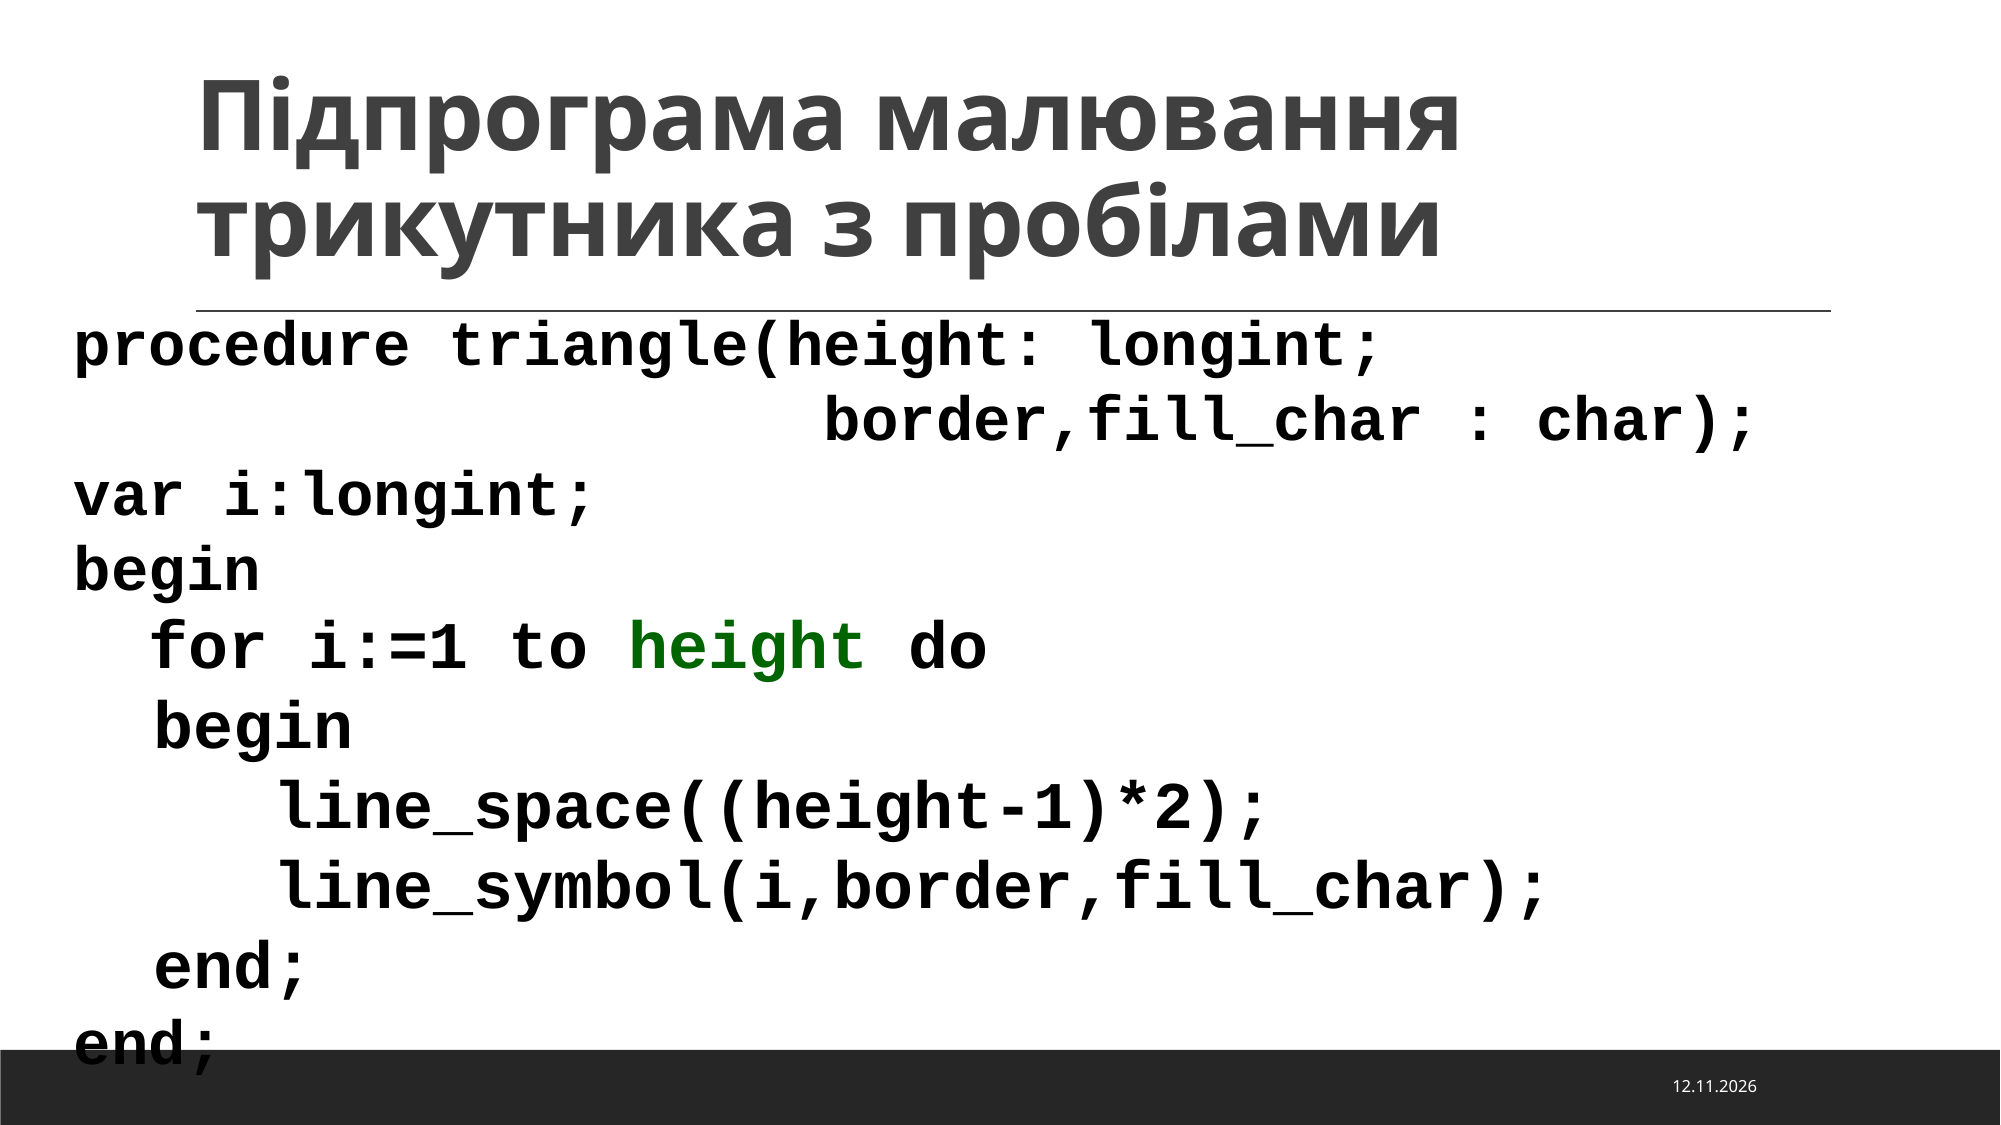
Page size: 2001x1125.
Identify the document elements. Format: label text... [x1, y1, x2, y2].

text_box procedure triangle(height: longint; border,fill_char : char); var i:longint; begin for i:=1 to height do begin line_space((height-1)*2); line_symbol(i,border,fill_char); end; end; [58, 295, 1988, 1085]
title Підпрограма малювання трикутника з пробілами [180, 47, 1830, 285]
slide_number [1348, 1085, 1773, 1118]
